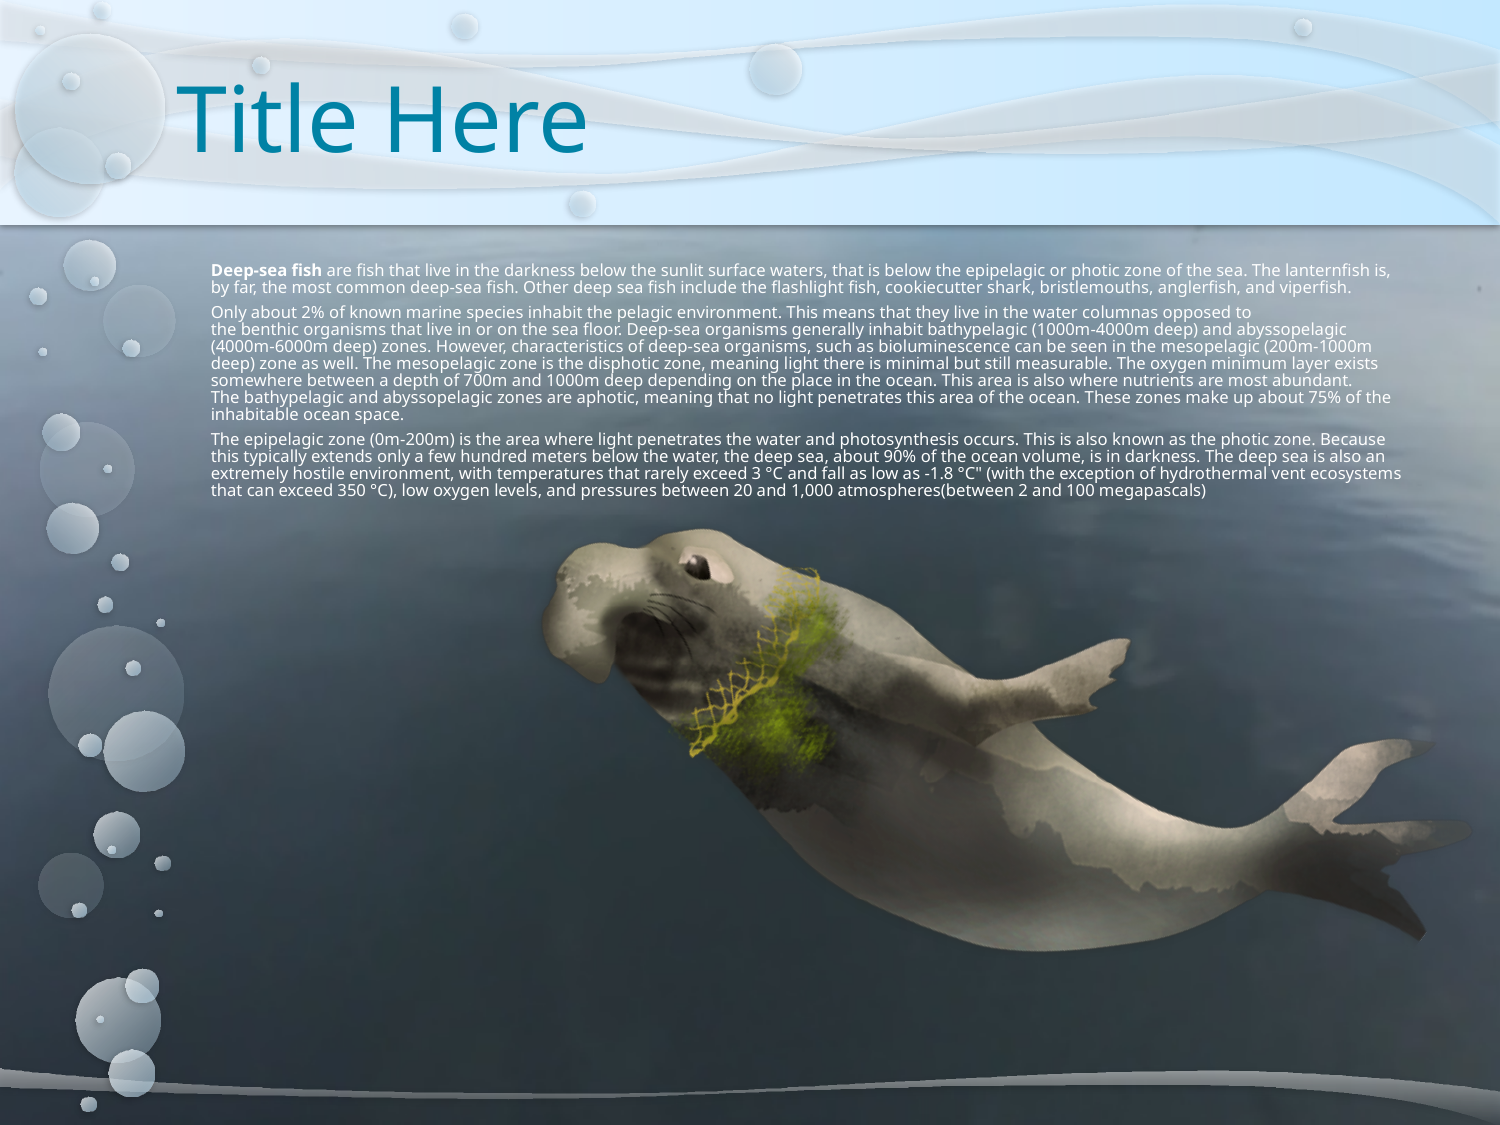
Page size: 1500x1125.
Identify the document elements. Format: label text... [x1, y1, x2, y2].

picture [0, 225, 1500, 1125]
title Title Here [160, 32, 1425, 220]
list Deep-sea fish are fish that live in the darkness below the sunlit surface waters, that is below the epipelagic or photic zone of the sea. The lanternfish is, by far, the most common deep-sea fish. Other deep sea fish include the flashlight fish, cookiecutter shark, bristlemouths, anglerfish, and viperfish. Only about 2% of known marine species inhabit the pelagic environment. This means that they live in the water columnas opposed to the benthic organisms that live in or on the sea floor. Deep-sea organisms generally inhabit bathypelagic (1000m-4000m deep) and abyssopelagic (4000m-6000m deep) zones. However, characteristics of deep-sea organisms, such as bioluminescence can be seen in the mesopelagic (200m-1000m deep) zone as well. The mesopelagic zone is the disphotic zone, meaning light there is minimal but still measurable. The oxygen minimum layer exists somewhere between a depth of 700m and 1000m deep depending on the place in the ocean. This area is also where nutrients are most abundant. The bathypelagic and abyssopelagic zones are aphotic, meaning that no light penetrates this area of the ocean. These zones make up about 75% of the inhabitable ocean space. The epipelagic zone (0m-200m) is the area where light penetrates the water and photosynthesis occurs. This is also known as the photic zone. Because this typically extends only a few hundred meters below the water, the deep sea, about 90% of the ocean volume, is in darkness. The deep sea is also an extremely hostile environment, with temperatures that rarely exceed 3 °C and fall as low as -1.8 °C" (with the exception of hydrothermal vent ecosystems that can exceed 350 °C), low oxygen levels, and pressures between 20 and 1,000 atmospheres(between 2 and 100 megapascals) [195, 255, 1425, 1053]
